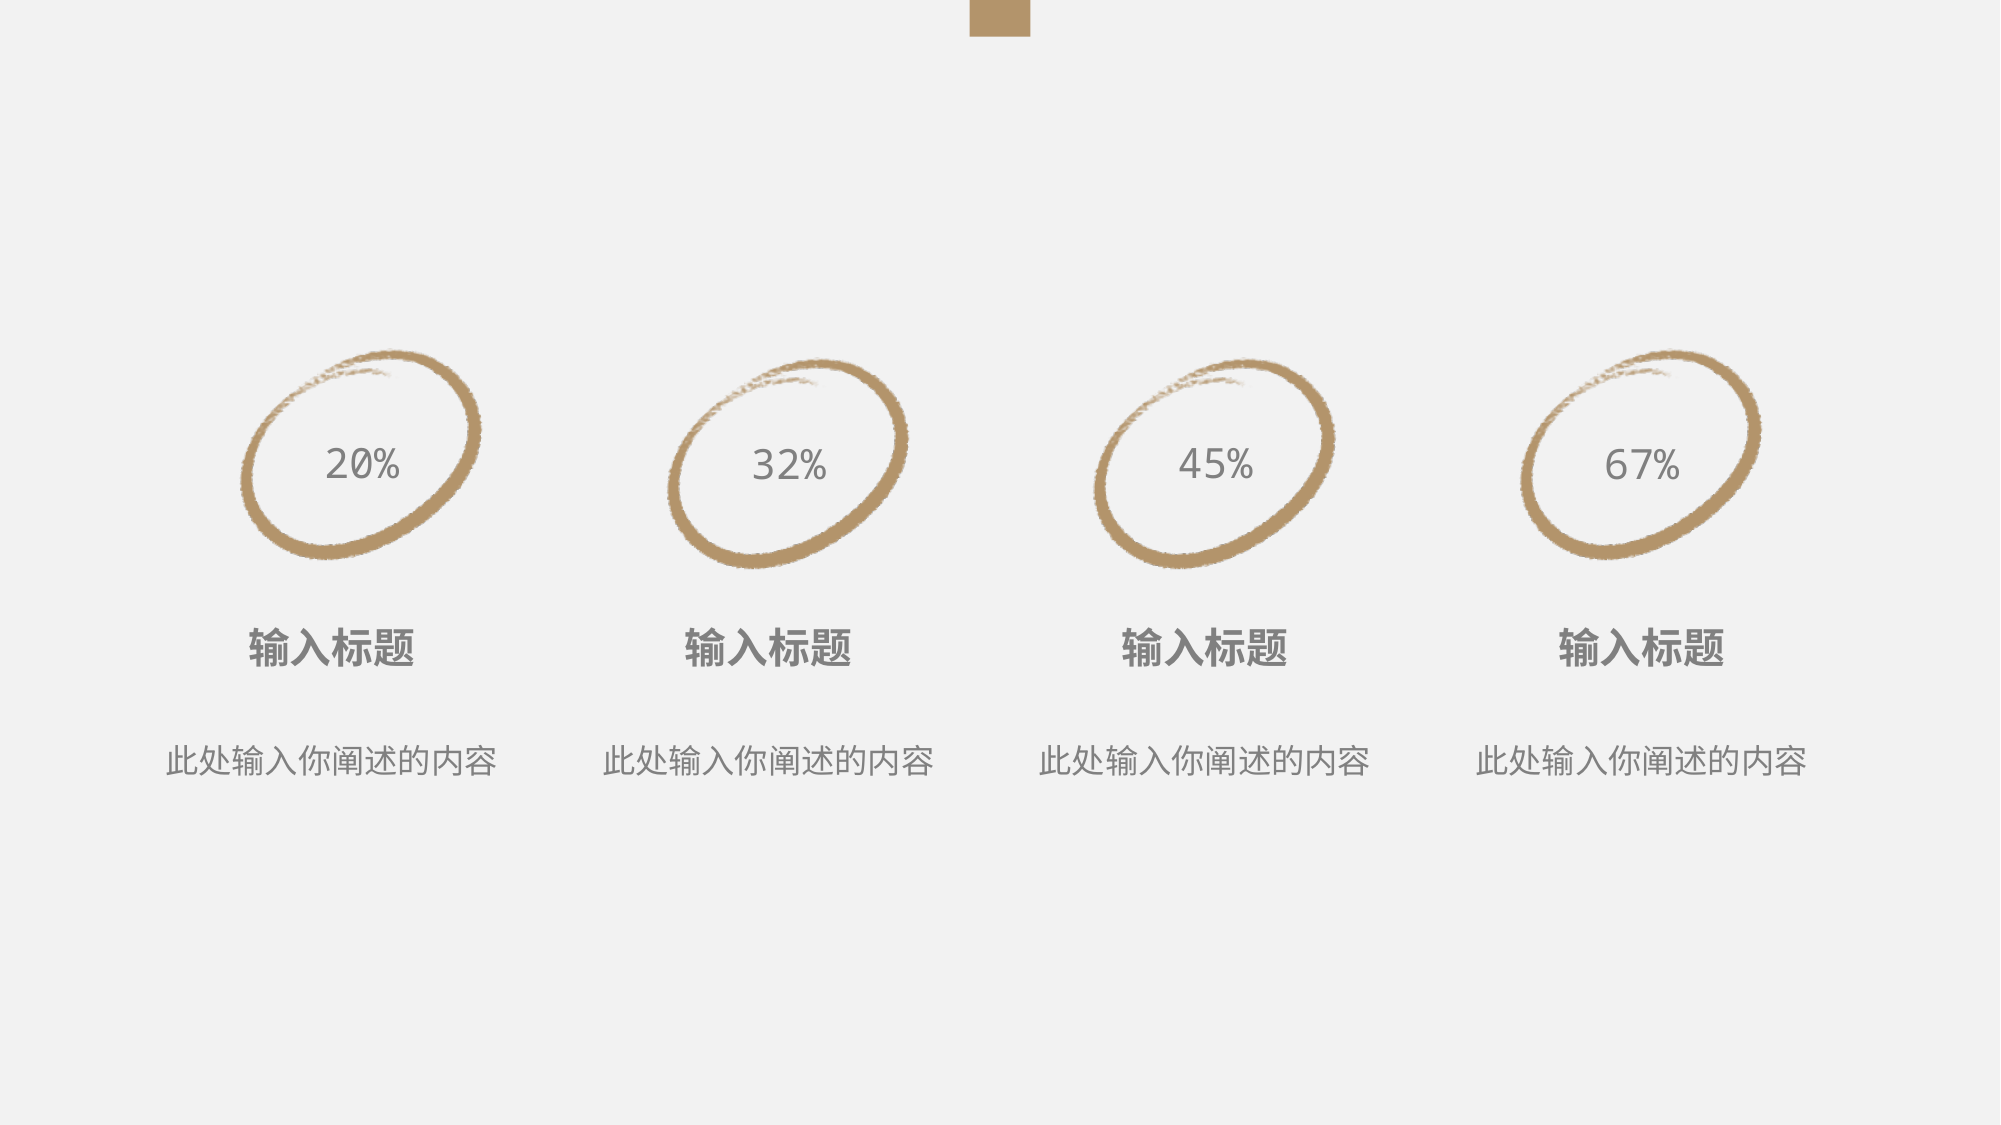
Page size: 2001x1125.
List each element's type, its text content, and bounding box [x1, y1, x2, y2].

text_box 输入标题 [1543, 614, 1741, 680]
text_box 此处输入你阐述的内容 [1024, 712, 1387, 788]
picture [662, 353, 914, 572]
picture [1089, 353, 1341, 572]
picture [1515, 344, 1768, 563]
text_box 此处输入你阐述的内容 [587, 712, 950, 788]
picture [236, 344, 488, 563]
text_box 输入标题 [670, 614, 867, 680]
text_box 输入标题 [1106, 614, 1304, 680]
text_box 此处输入你阐述的内容 [1460, 712, 1823, 788]
text_box [969, 0, 1031, 38]
text_box 输入标题 [233, 614, 431, 680]
text_box 此处输入你阐述的内容 [150, 712, 513, 788]
